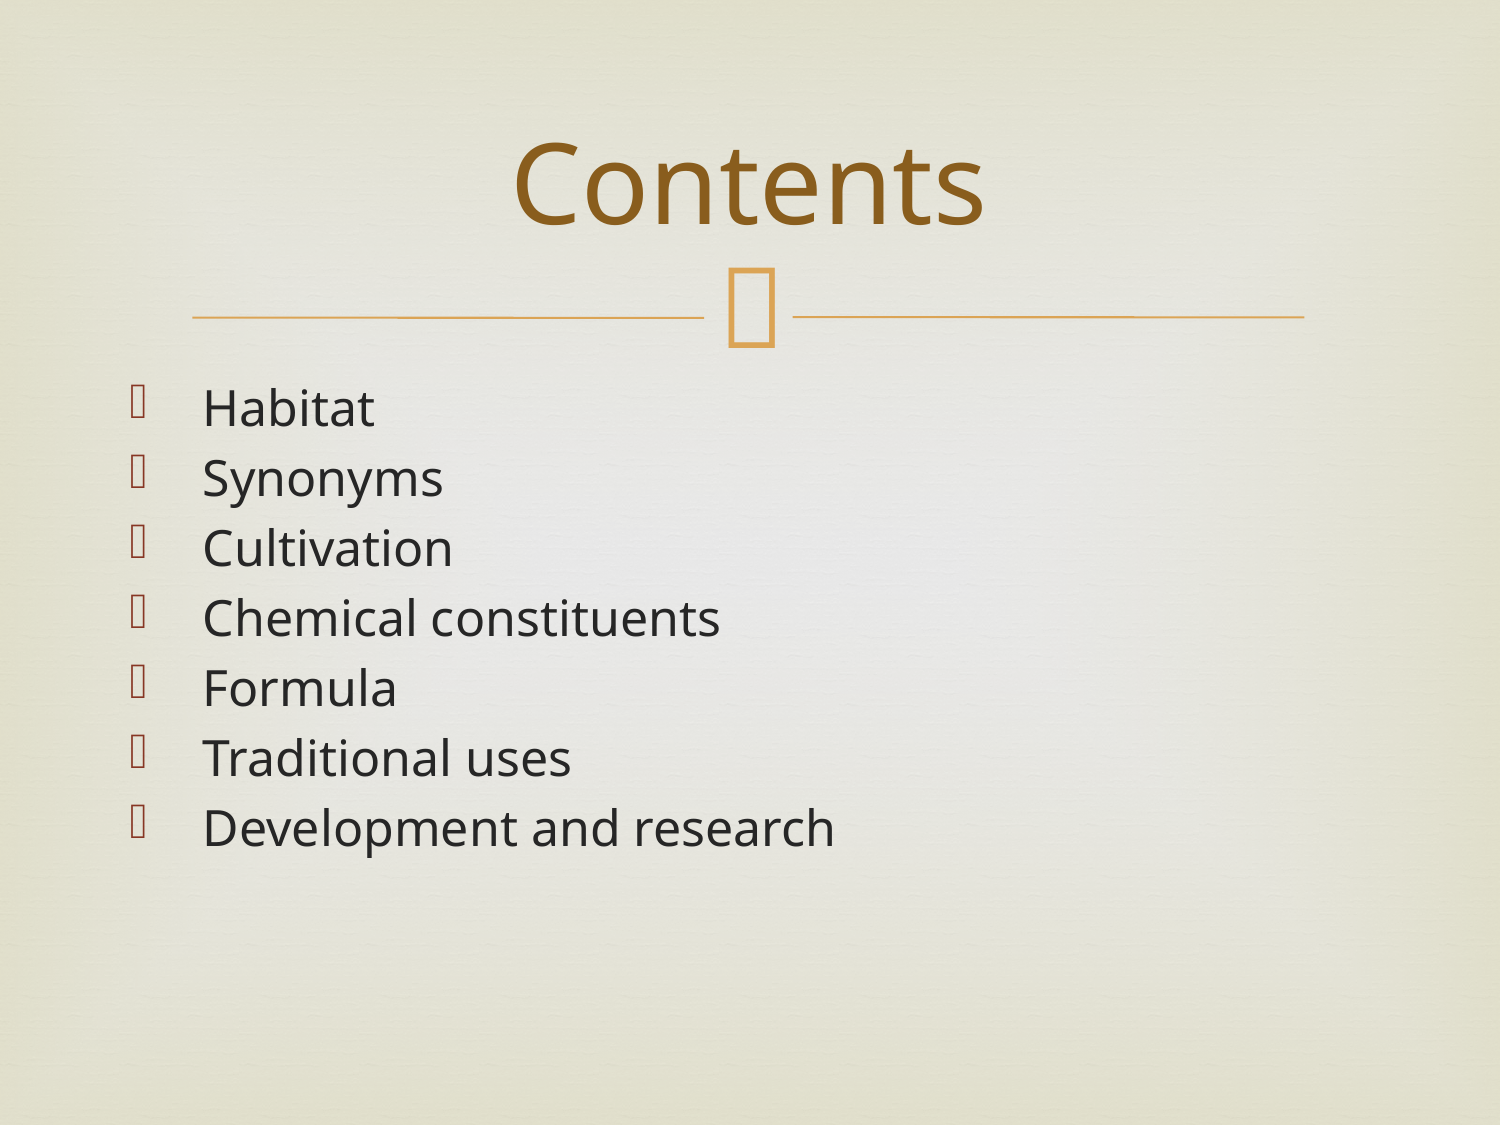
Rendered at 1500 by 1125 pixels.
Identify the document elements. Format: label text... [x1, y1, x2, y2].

list Habitat Synonyms Cultivation Chemical constituents Formula Traditional uses Development and research [114, 368, 1386, 1005]
title Contents [112, 93, 1386, 267]
